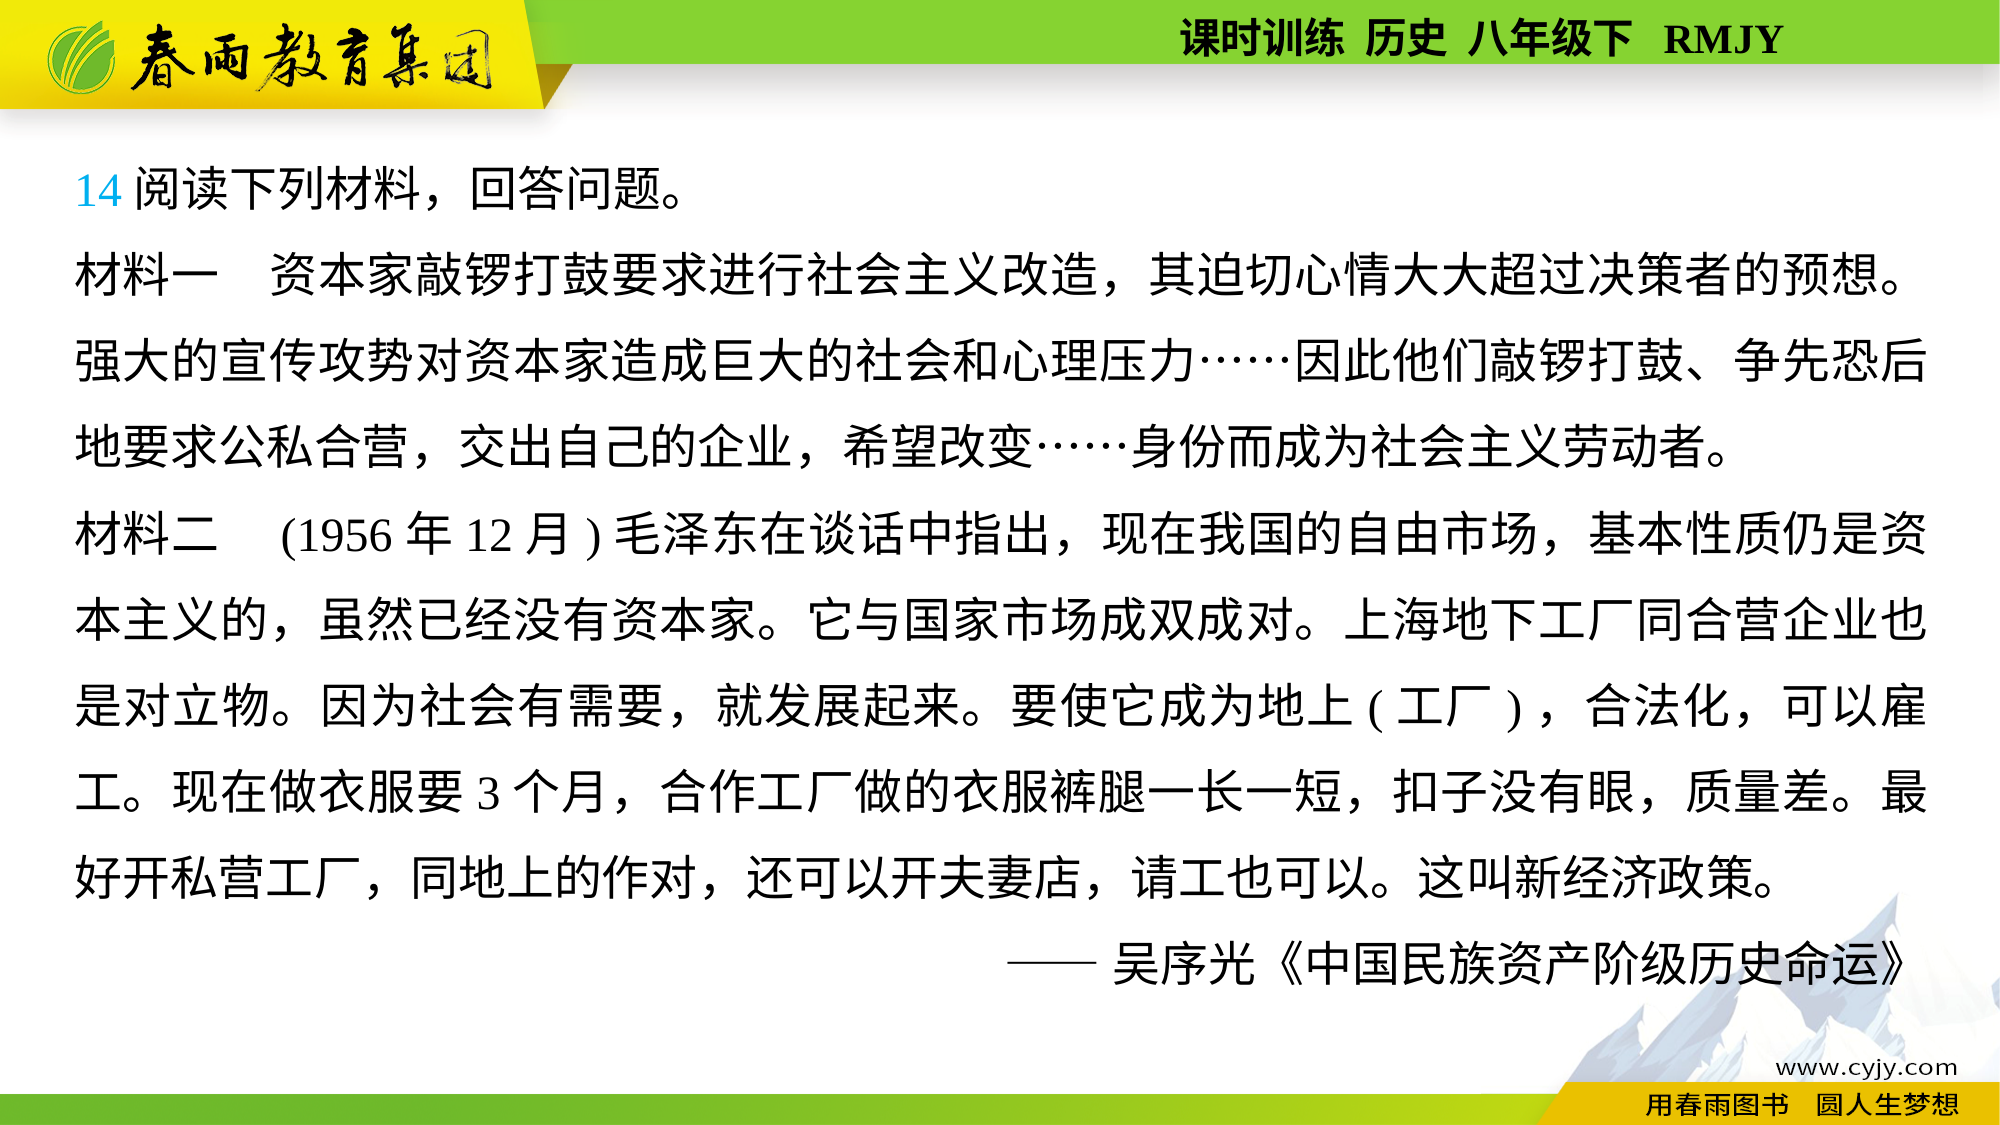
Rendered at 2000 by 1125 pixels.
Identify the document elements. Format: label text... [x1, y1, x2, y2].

list 14阅读下列材料，回答问题。 材料一 资本家敲锣打鼓要求进行社会主义改造，其迫切心情大大超过决策者的预想。强大的宣传攻势对资本家造成巨大的社会和心理压力……因此他们敲锣打鼓、争先恐后地要求公私合营，交出自己的企业，希望改变……身份而成为社会主义劳动者。 材料二 (1956年12月)毛泽东在谈话中指出，现在我国的自由市场，基本性质仍是资本主义的，虽然已经没有资本家。它与国家市场成双成对。上海地下工厂同合营企业也是对立物。因为社会有需要，就发展起来。要使它成为地上(工厂)，合法化，可以雇工。现在做衣服要3个月，合作工厂做的衣服裤腿一长一短，扣子没有眼，质量差。最好开私营工厂，同地上的作对，还可以开夫妻店，请工也可以。这叫新经济政策。 ——吴序光《中国民族资产阶级历史命运》 [59, 122, 1944, 998]
picture [0, 0, 2000, 1125]
